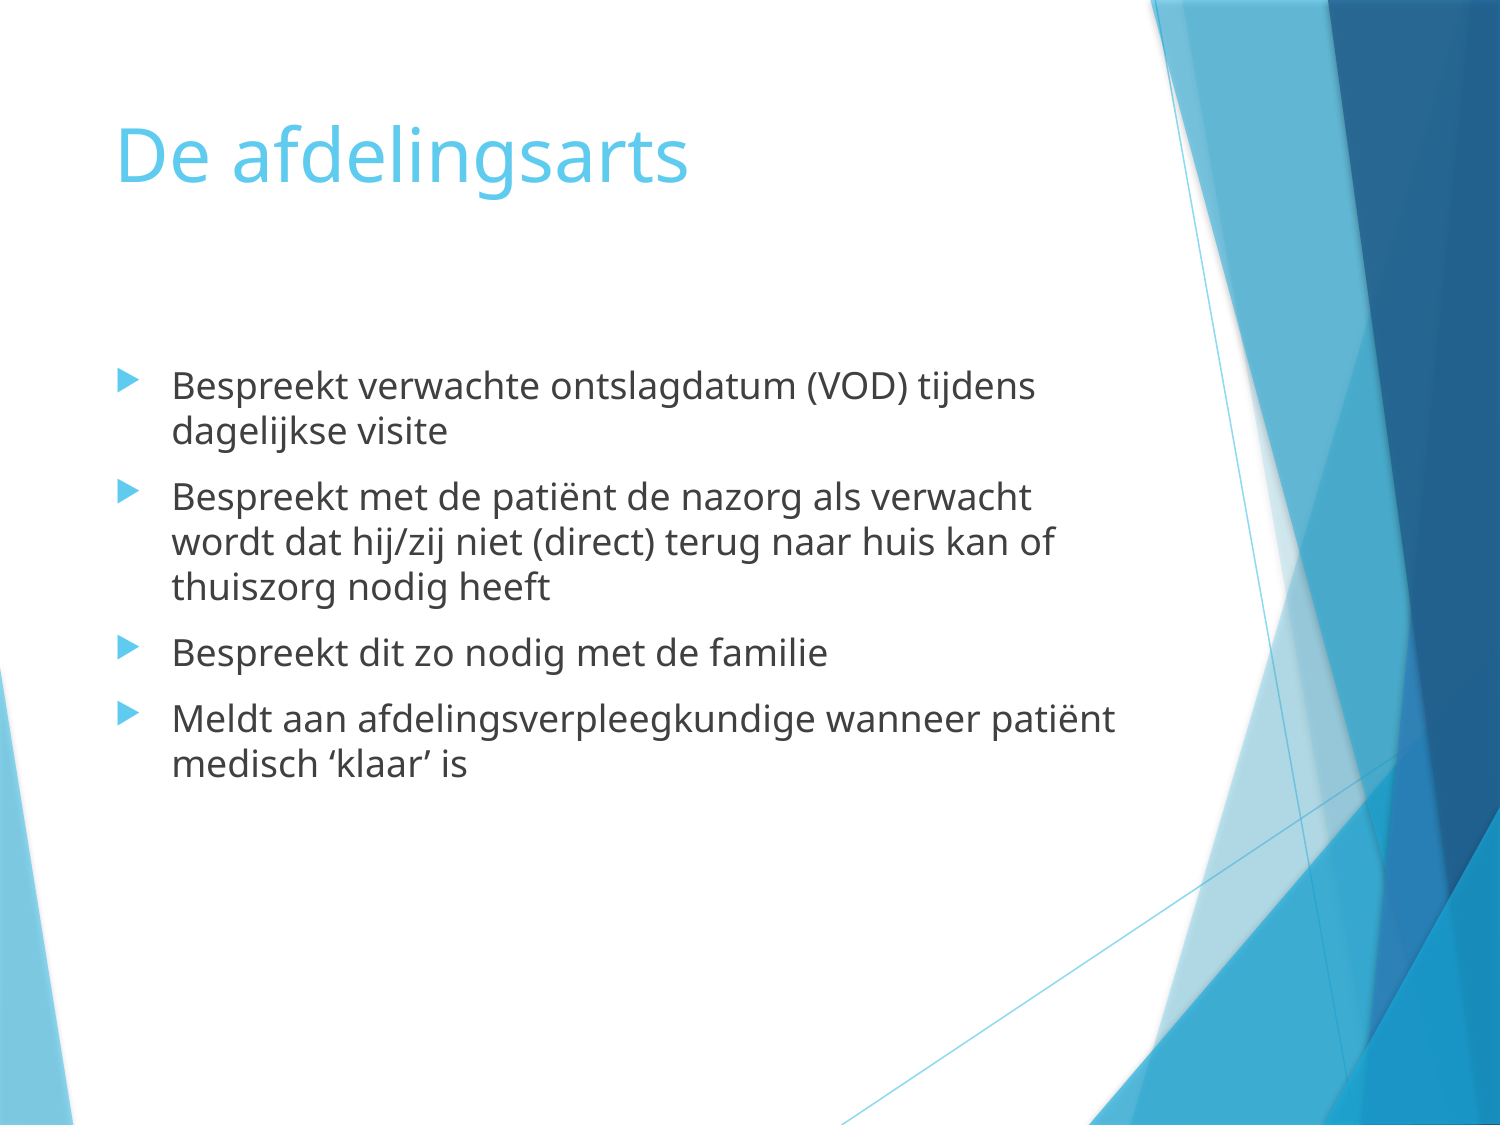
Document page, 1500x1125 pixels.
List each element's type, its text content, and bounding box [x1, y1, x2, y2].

list Bespreekt verwachte ontslagdatum (VOD) tijdens dagelijkse visite Bespreekt met de patiënt de nazorg als verwacht wordt dat hij/zij niet (direct) terug naar huis kan of thuiszorg nodig heeft Bespreekt dit zo nodig met de familie Meldt aan afdelingsverpleegkundige wanneer patiënt medisch ‘klaar’ is [99, 354, 1142, 992]
title De afdelingsarts [99, 99, 1142, 317]
